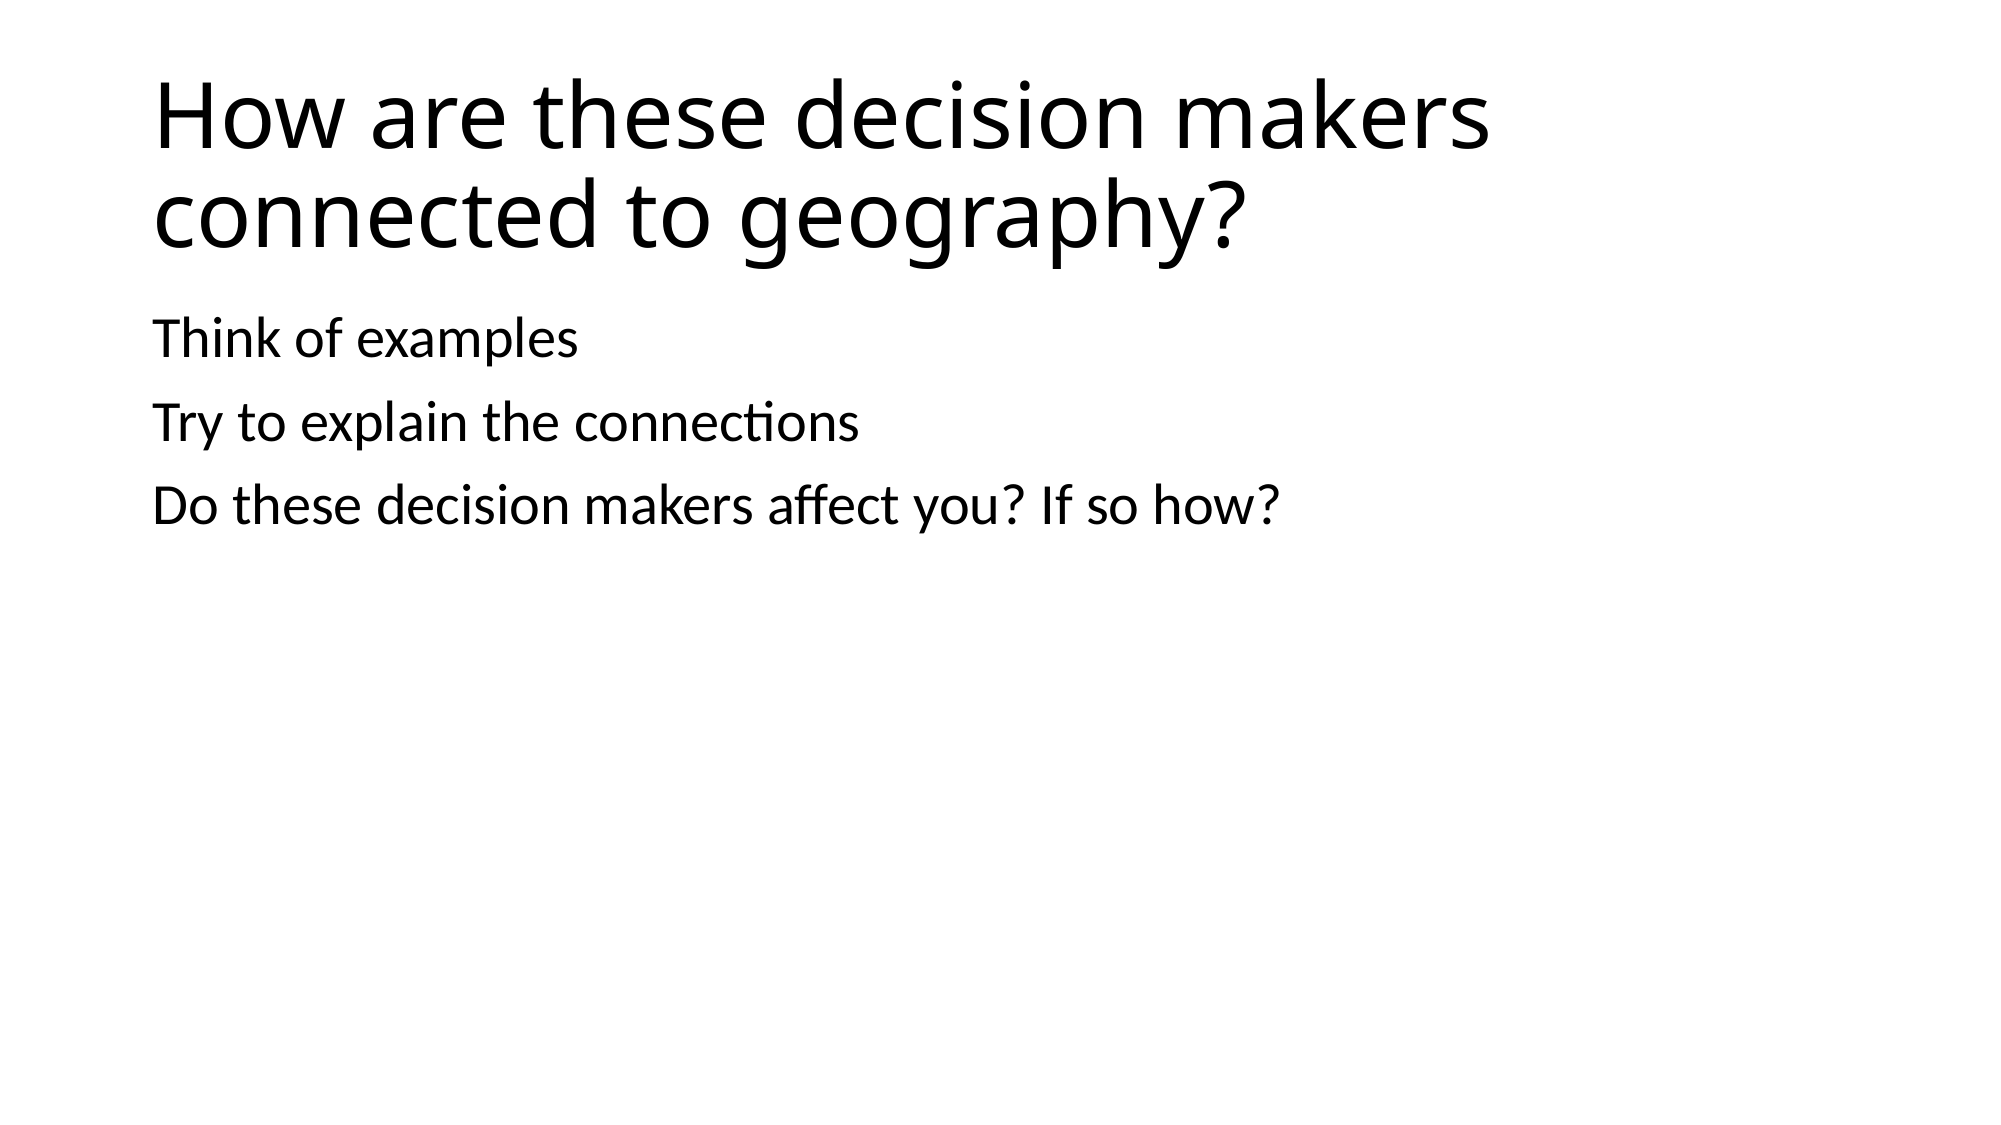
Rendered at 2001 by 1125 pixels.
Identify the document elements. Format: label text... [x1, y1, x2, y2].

list Think of examples Try to explain the connections Do these decision makers affect you? If so how? [137, 299, 1863, 1014]
title How are these decision makers connected to geography? [137, 59, 1863, 278]
